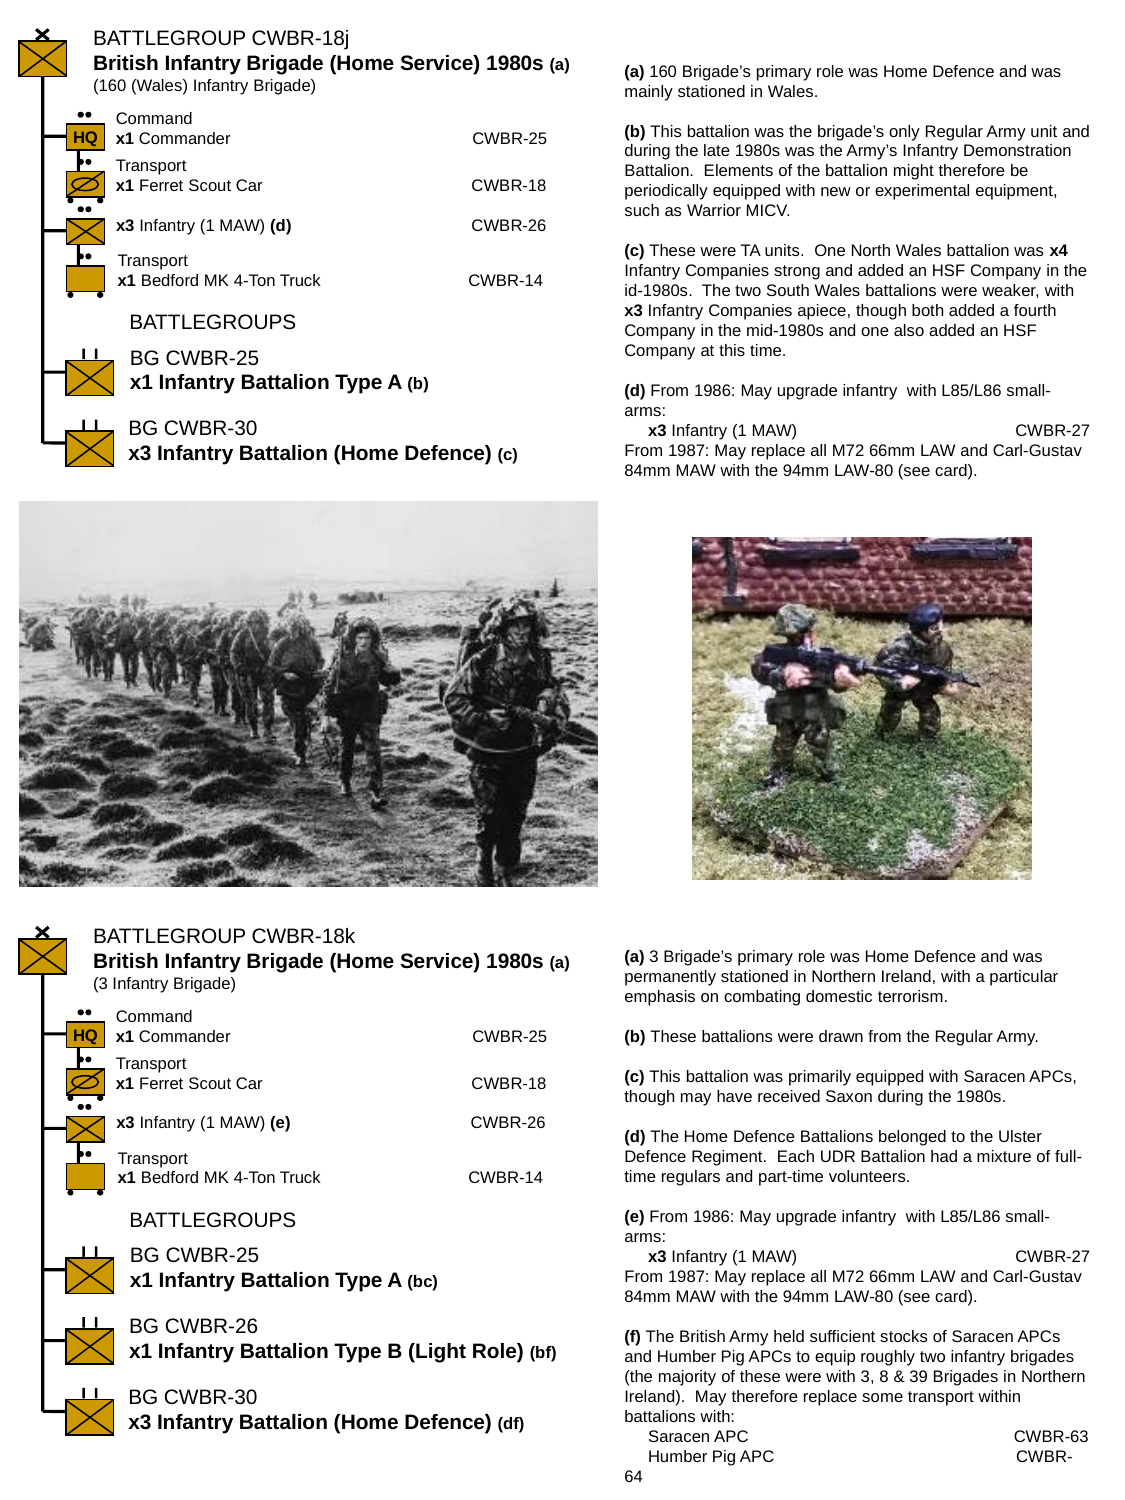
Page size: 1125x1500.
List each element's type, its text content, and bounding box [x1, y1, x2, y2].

text_box Transport x1 Ferret Scout Car CWBR-18 [101, 1045, 562, 1101]
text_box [18, 41, 67, 77]
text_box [66, 171, 105, 203]
text_box x3 Infantry (1 MAW) (d) CWBR-26 [101, 206, 562, 242]
text_box Transport x1 Bedford MK 4-Ton Truck CWBR-14 [102, 1140, 559, 1195]
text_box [83, 1387, 97, 1399]
text_box Command x1 Commander CWBR-25 [100, 100, 563, 156]
text_box (a) 160 Brigade’s primary role was Home Defence and was mainly stationed in Wales. (b) This battalion was the brigade’s only Regular Army unit and during the late 1980s was the Army’s Infantry Demonstration Battalion. Elements of the battalion might therefore be periodically equipped with new or experimental equipment, such as Warrior MICV. (c) These were TA units. One North Wales battalion was x4 Infantry Companies strong and added an HSF Company in the id-1980s. The two South Wales battalions were weaker, with x3 Infantry Companies apiece, though both added a fourth Company in the mid-1980s and one also added an HSF Company at this time. (d) From 1986: May upgrade infantry with L85/L86 small-arms: x3 Infantry (1 MAW) CWBR-27 From 1987: May replace all M72 66mm LAW and Carl-Gustav 84mm MAW with the 94mm LAW-80 (see card). [609, 53, 1106, 487]
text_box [83, 1317, 97, 1328]
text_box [66, 431, 114, 467]
text_box BG CWBR-30 x3 Infantry Battalion (Home Defence) (c) [113, 407, 598, 473]
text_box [66, 265, 105, 298]
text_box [78, 254, 91, 259]
text_box BG CWBR-25 x1 Infantry Battalion Type A (bc) [115, 1234, 453, 1299]
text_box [78, 207, 91, 212]
text_box BG CWBR-30 x3 Infantry Battalion (Home Defence) (df) [113, 1375, 598, 1441]
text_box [83, 348, 97, 360]
picture [18, 501, 598, 887]
text_box BATTLEGROUP CWBR-18k British Infantry Brigade (Home Service) 1980s (a) (3 Infantry Brigade) [78, 915, 585, 1000]
text_box BATTLEGROUPS [114, 301, 312, 341]
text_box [66, 1068, 105, 1101]
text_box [78, 1151, 91, 1157]
text_box BATTLEGROUPS [114, 1198, 312, 1239]
text_box BG CWBR-25 x1 Infantry Battalion Type A (b) [115, 336, 444, 402]
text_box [66, 1399, 114, 1436]
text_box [66, 1328, 114, 1365]
text_box BG CWBR-26 x1 Infantry Battalion Type B (Light Role) (bf) [114, 1305, 572, 1370]
text_box BATTLEGROUP CWBR-18j British Infantry Brigade (Home Service) 1980s (a) (160 (Wales) Infantry Brigade) [78, 17, 585, 103]
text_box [36, 927, 49, 938]
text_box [78, 112, 91, 117]
text_box x3 Infantry (1 MAW) (e) CWBR-26 [101, 1104, 561, 1140]
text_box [18, 938, 67, 975]
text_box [83, 1246, 97, 1257]
text_box Transport x1 Bedford MK 4-Ton Truck CWBR-14 [102, 242, 559, 297]
text_box Command x1 Commander CWBR-25 [100, 998, 563, 1054]
text_box Transport x1 Ferret Scout Car CWBR-18 [101, 147, 562, 203]
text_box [66, 1116, 105, 1143]
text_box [66, 1257, 114, 1294]
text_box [66, 124, 105, 150]
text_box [78, 1057, 91, 1062]
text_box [66, 1163, 105, 1195]
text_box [78, 1104, 91, 1110]
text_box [78, 159, 91, 165]
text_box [78, 1010, 91, 1015]
text_box (a) 3 Brigade’s primary role was Home Defence and was permanently stationed in Northern Ireland, with a particular emphasis on combating domestic terrorism. (b) These battalions were drawn from the Regular Army. (c) This battalion was primarily equipped with Saracen APCs, though may have received Saxon during the 1980s. (d) The Home Defence Battalions belonged to the Ulster Defence Regiment. Each UDR Battalion had a mixture of full-time regulars and part-time volunteers. (e) From 1986: May upgrade infantry with L85/L86 small-arms: x3 Infantry (1 MAW) CWBR-27 From 1987: May replace all M72 66mm LAW and Carl-Gustav 84mm MAW with the 94mm LAW-80 (see card). (f) The British Army held sufficient stocks of Saracen APCs and Humber Pig APCs to equip roughly two infantry brigades (the majority of these were with 3, 8 & 39 Brigades in Northern Ireland). May therefore replace some transport within battalions with: Saracen APC CWBR-63 Humber Pig APC CWBR-64 [609, 938, 1106, 1493]
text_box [66, 360, 114, 396]
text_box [83, 419, 97, 430]
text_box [66, 218, 105, 245]
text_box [36, 29, 49, 40]
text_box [66, 1021, 105, 1048]
picture [692, 537, 1032, 880]
